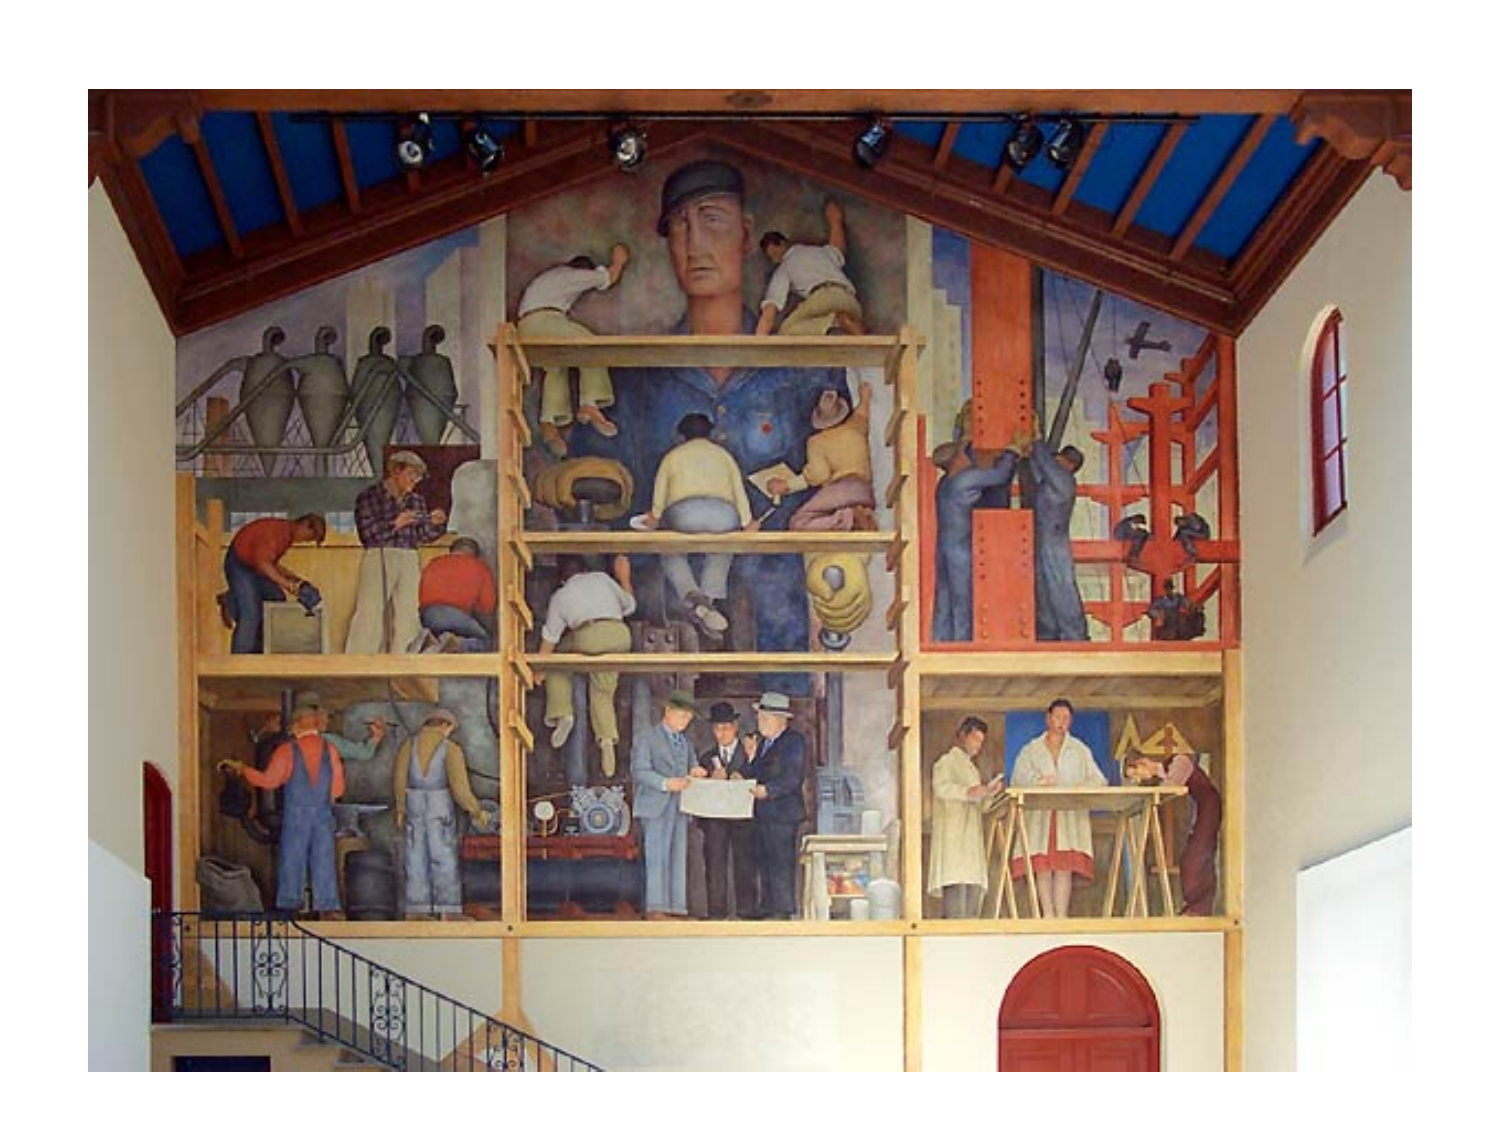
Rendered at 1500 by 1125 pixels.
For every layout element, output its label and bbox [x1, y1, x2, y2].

picture [88, 89, 1413, 1072]
